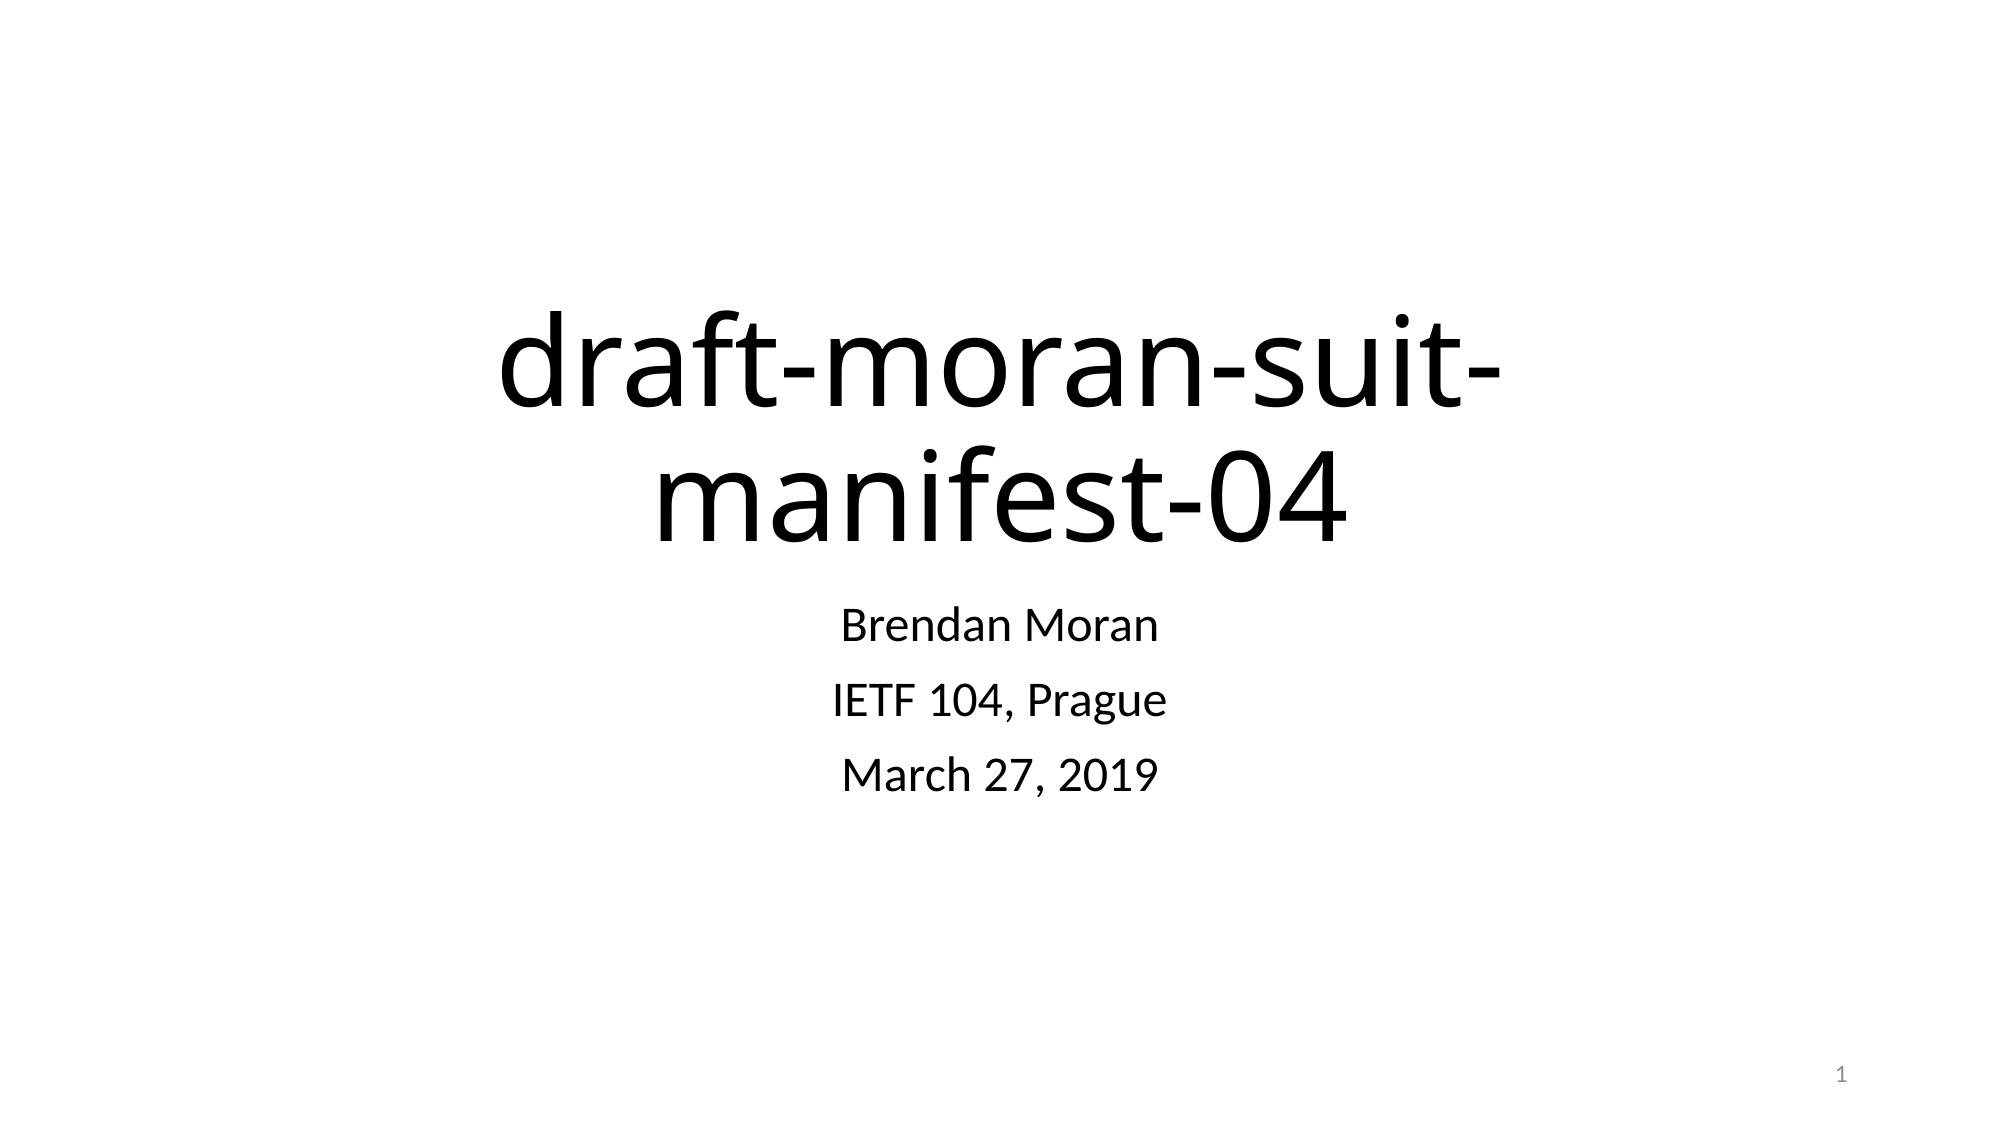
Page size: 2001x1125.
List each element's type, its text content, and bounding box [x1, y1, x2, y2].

subtitle Brendan Moran IETF 104, Prague March 27, 2019 [249, 590, 1750, 863]
slide_number 0 [1412, 1042, 1863, 1103]
title draft-moran-suit-manifest-04 [249, 184, 1750, 576]
